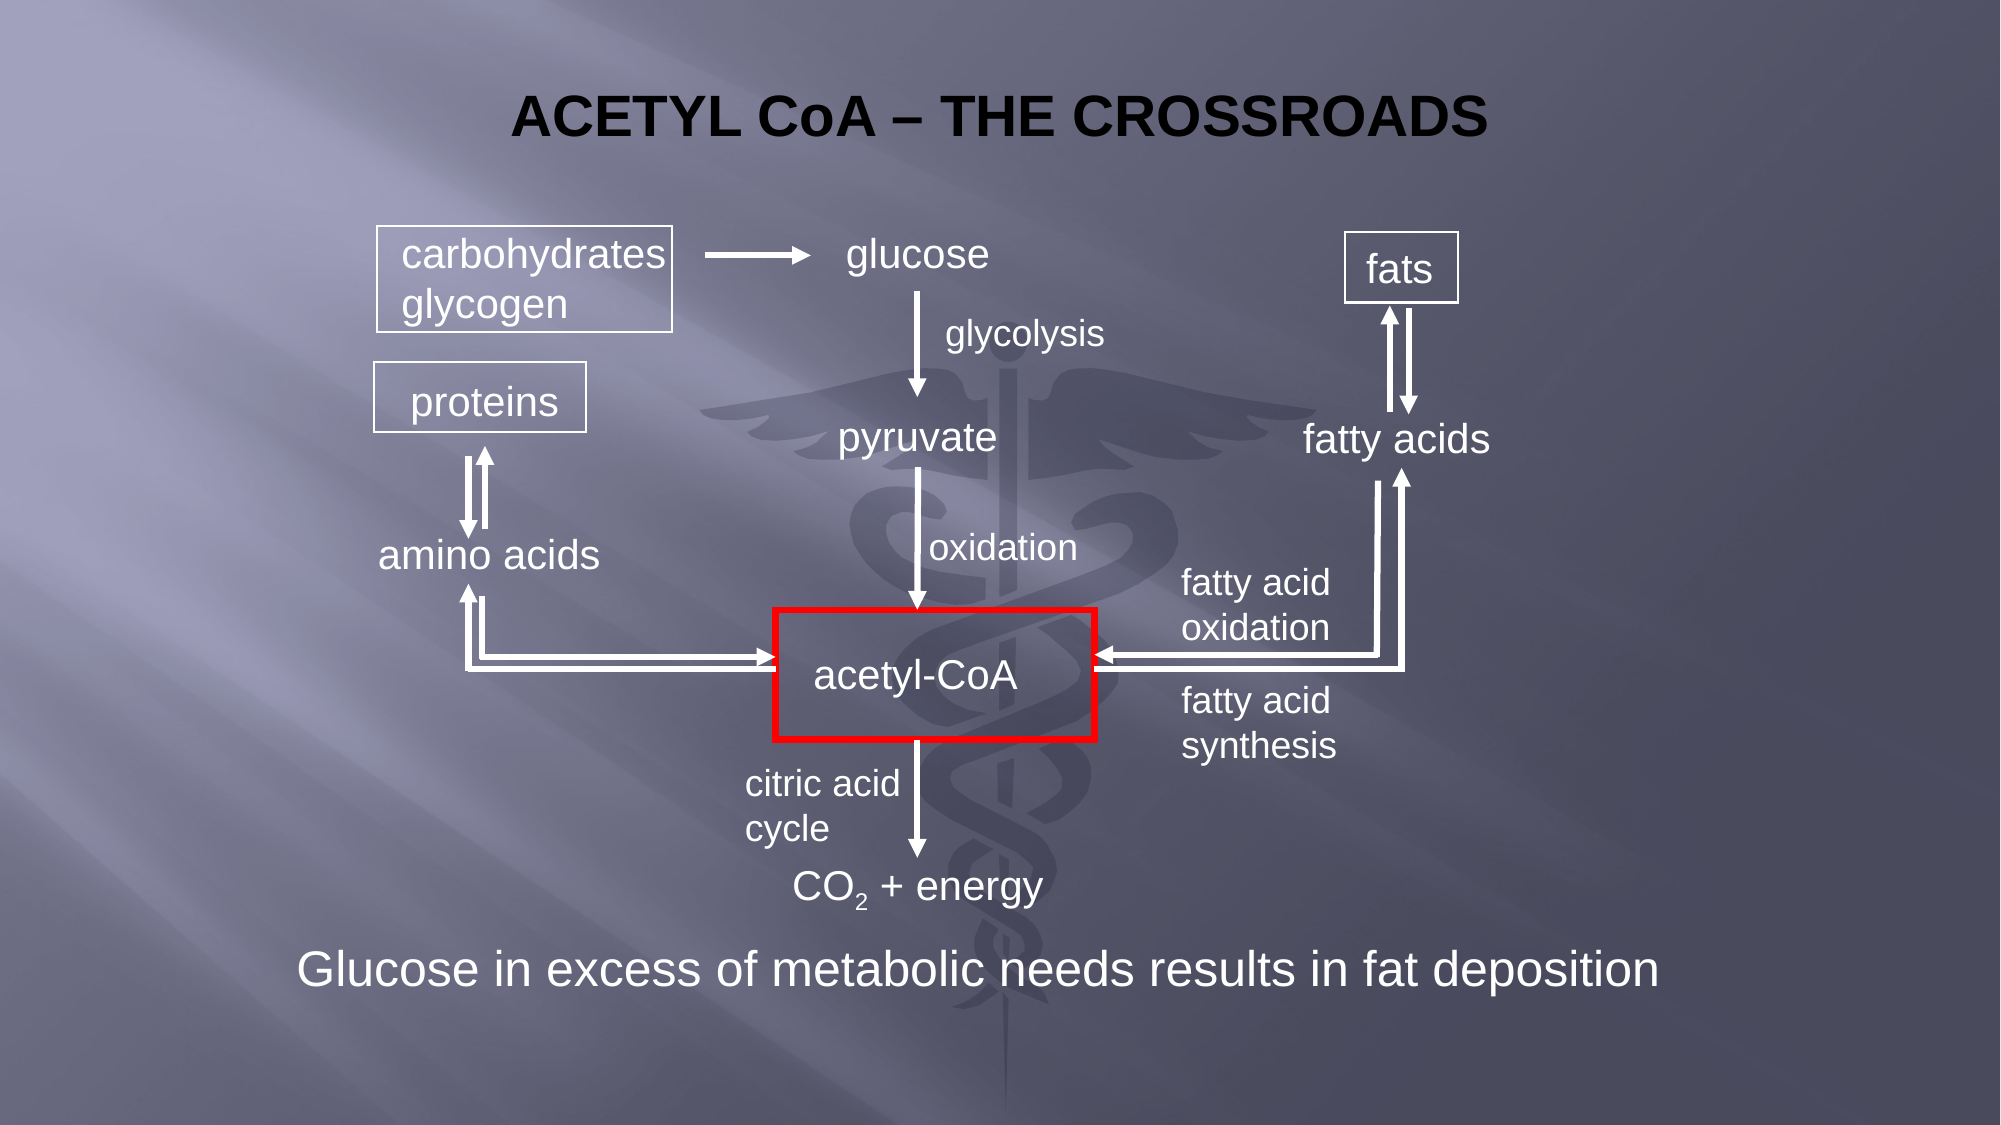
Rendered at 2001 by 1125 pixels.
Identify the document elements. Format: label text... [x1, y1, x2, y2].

text_box [1344, 231, 1459, 304]
text_box carbohydrates glycogen [386, 219, 682, 335]
text_box oxidation [913, 515, 917, 575]
text_box fatty acids [1288, 404, 1506, 470]
text_box Glucose in excess of metabolic needs results in fat deposition [267, 928, 1686, 1004]
text_box CO2 + energy [777, 851, 1059, 923]
text_box [775, 609, 1096, 741]
text_box glucose [831, 219, 1006, 285]
text_box citric acid cycle [730, 751, 917, 857]
text_box glycolysis [930, 301, 1121, 361]
text_box amino acids [363, 520, 616, 586]
title ACETYL CoA – THE CROSSROADS [324, 19, 1675, 207]
text_box fatty acid synthesis [1166, 669, 1353, 774]
text_box [373, 361, 587, 433]
text_box [376, 225, 673, 333]
text_box oxidation [919, 515, 1094, 575]
text_box fatty acid oxidation [1166, 550, 1347, 654]
text_box pyruvate [822, 402, 1014, 468]
